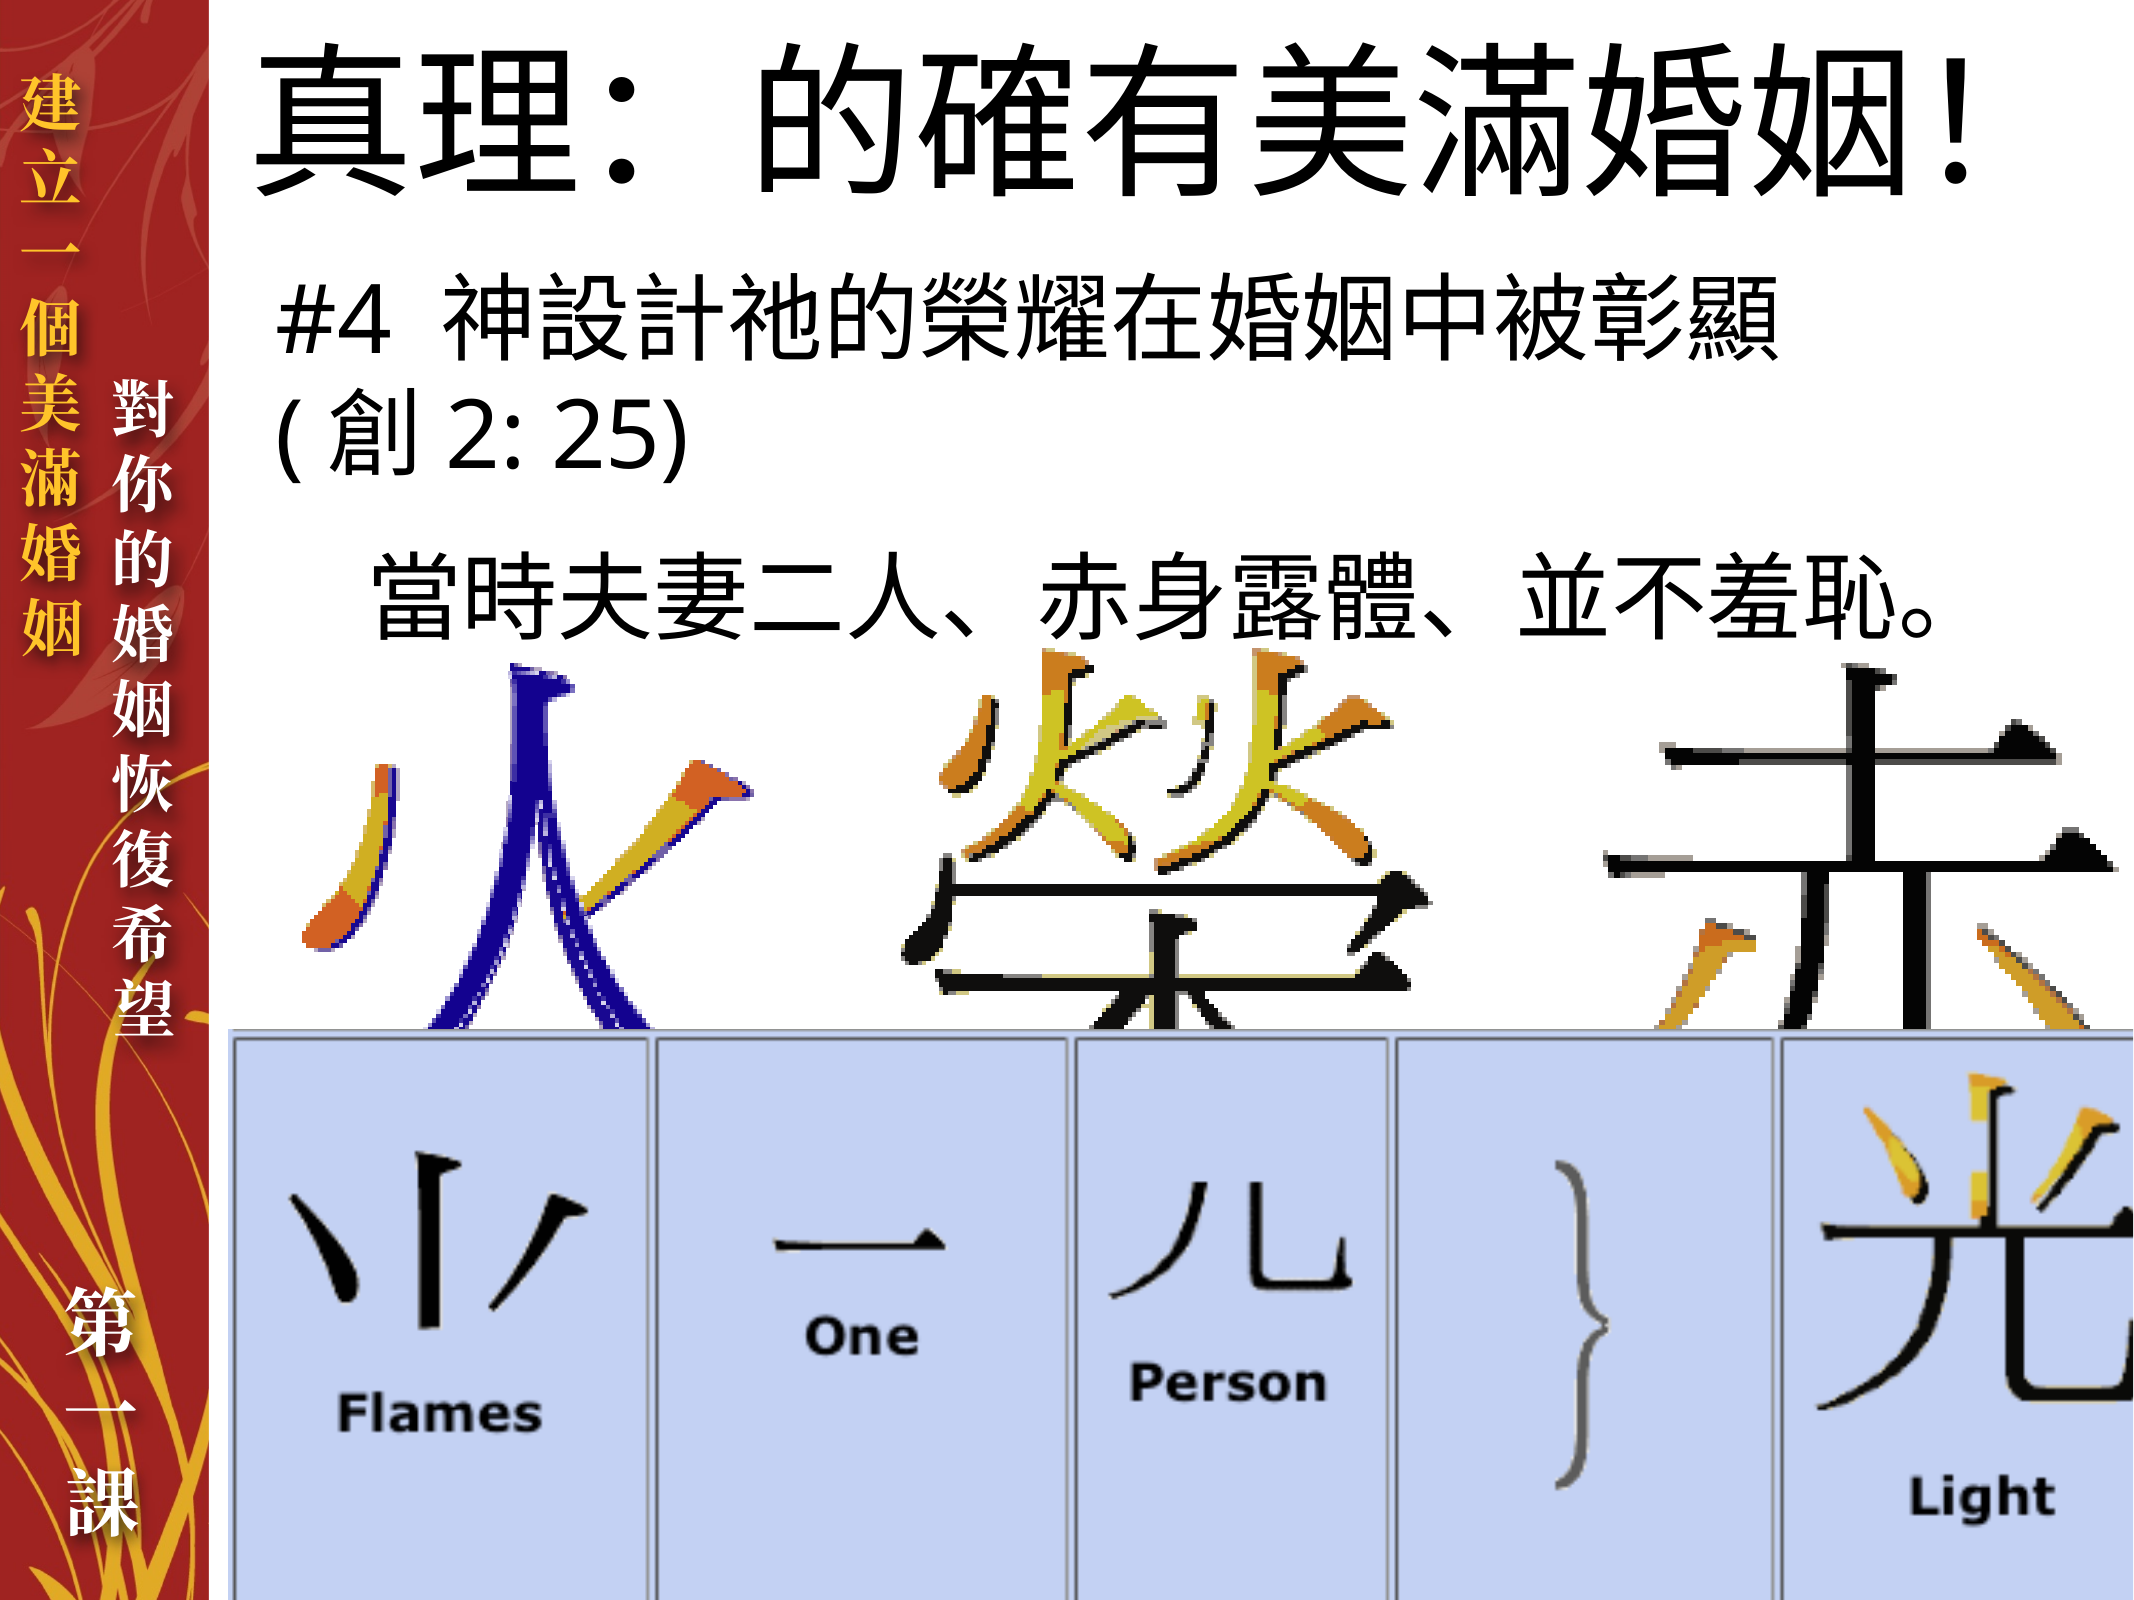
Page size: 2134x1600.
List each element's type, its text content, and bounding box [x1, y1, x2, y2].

text_box 真理：的確有美滿婚姻！ [239, 8, 2091, 226]
text_box #4 神設計祂的榮耀在婚姻中被彰顯 (創2: 25) [267, 249, 1930, 496]
picture [227, 648, 2134, 1600]
text_box 當時夫妻二人、赤身露體、並不羞恥。 [357, 529, 2003, 661]
picture [0, 0, 208, 1600]
